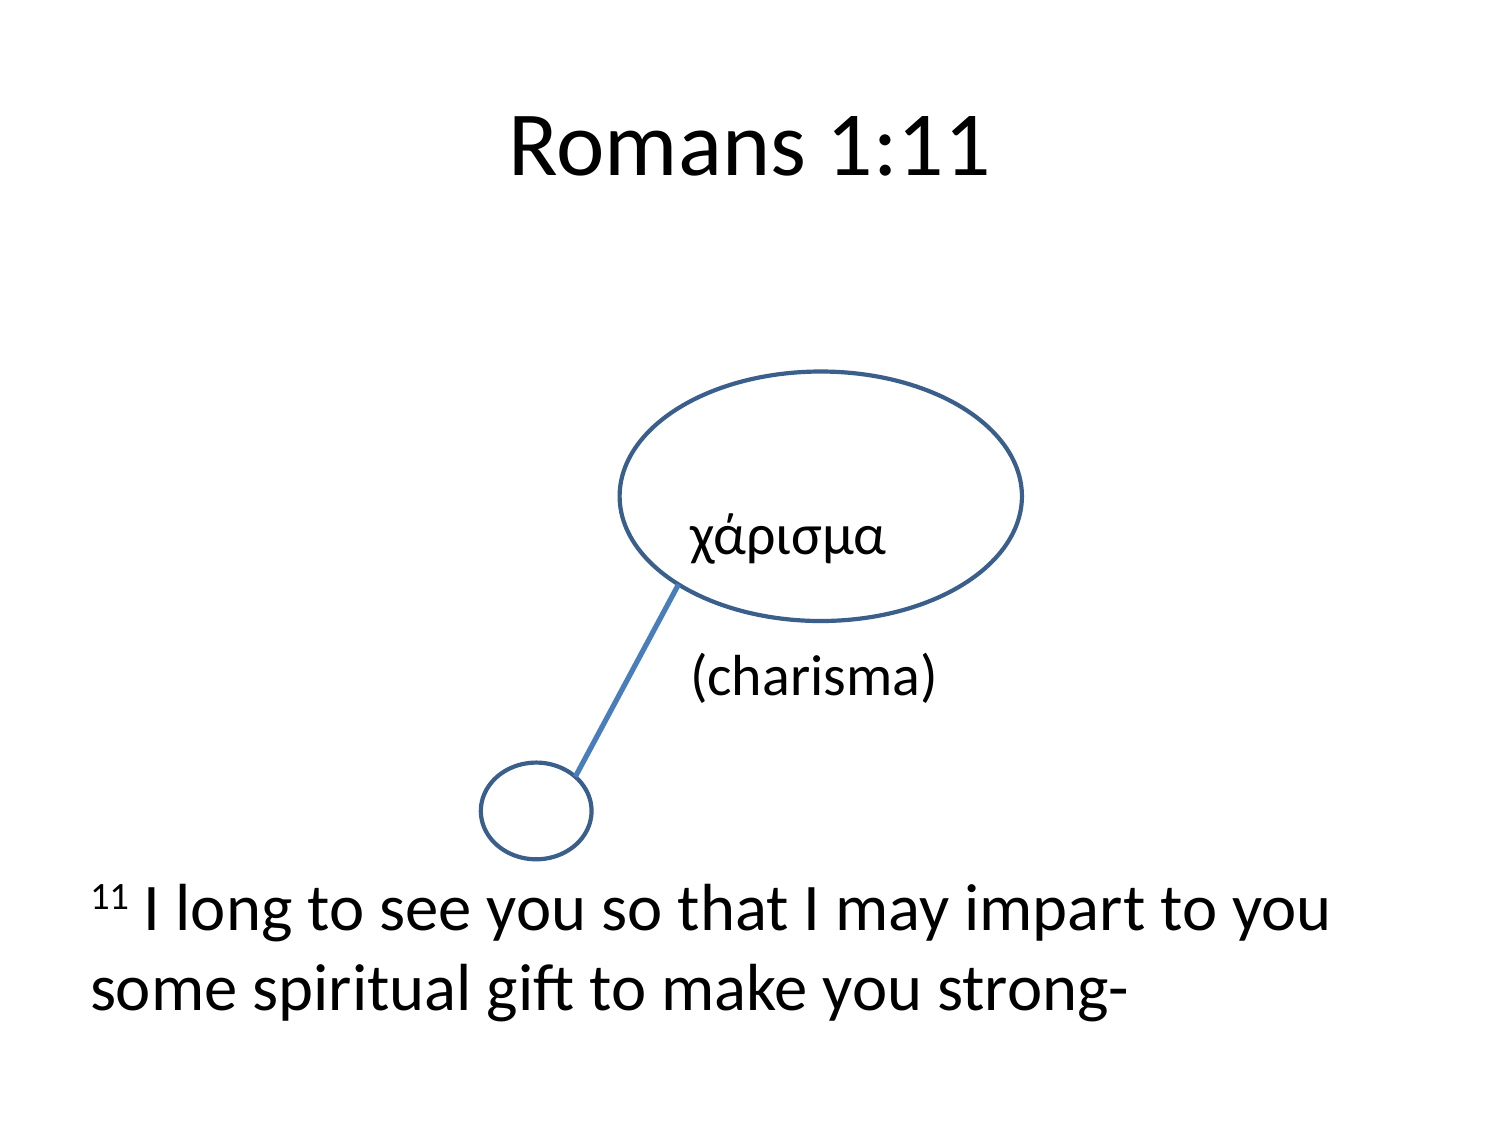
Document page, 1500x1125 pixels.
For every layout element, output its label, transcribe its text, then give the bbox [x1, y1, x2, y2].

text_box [575, 584, 679, 777]
text_box [478, 760, 594, 862]
title Romans 1:11 [75, 45, 1425, 233]
text_box [617, 369, 1025, 624]
list χάρισμα (charisma) 11 I long to see you so that I may impart to you some spiritual gift to make you strong- [75, 262, 1425, 1005]
